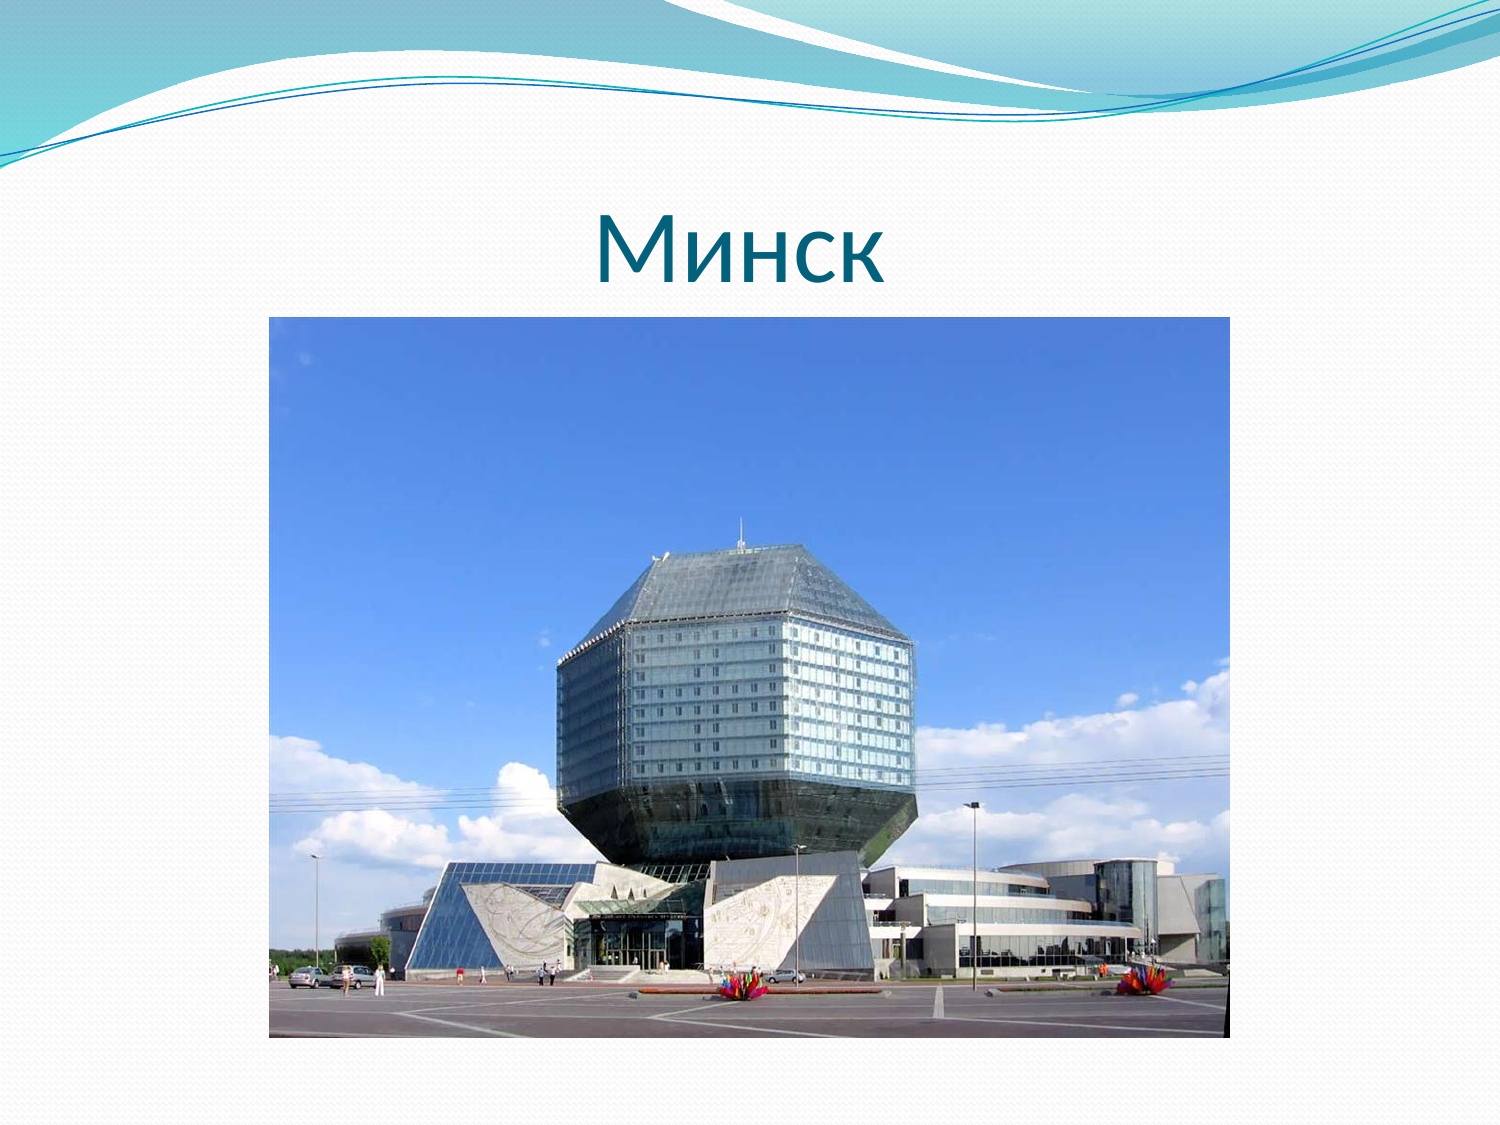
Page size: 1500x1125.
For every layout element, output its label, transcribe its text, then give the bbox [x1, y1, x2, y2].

title Минск [75, 115, 1425, 303]
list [269, 317, 1231, 1038]
